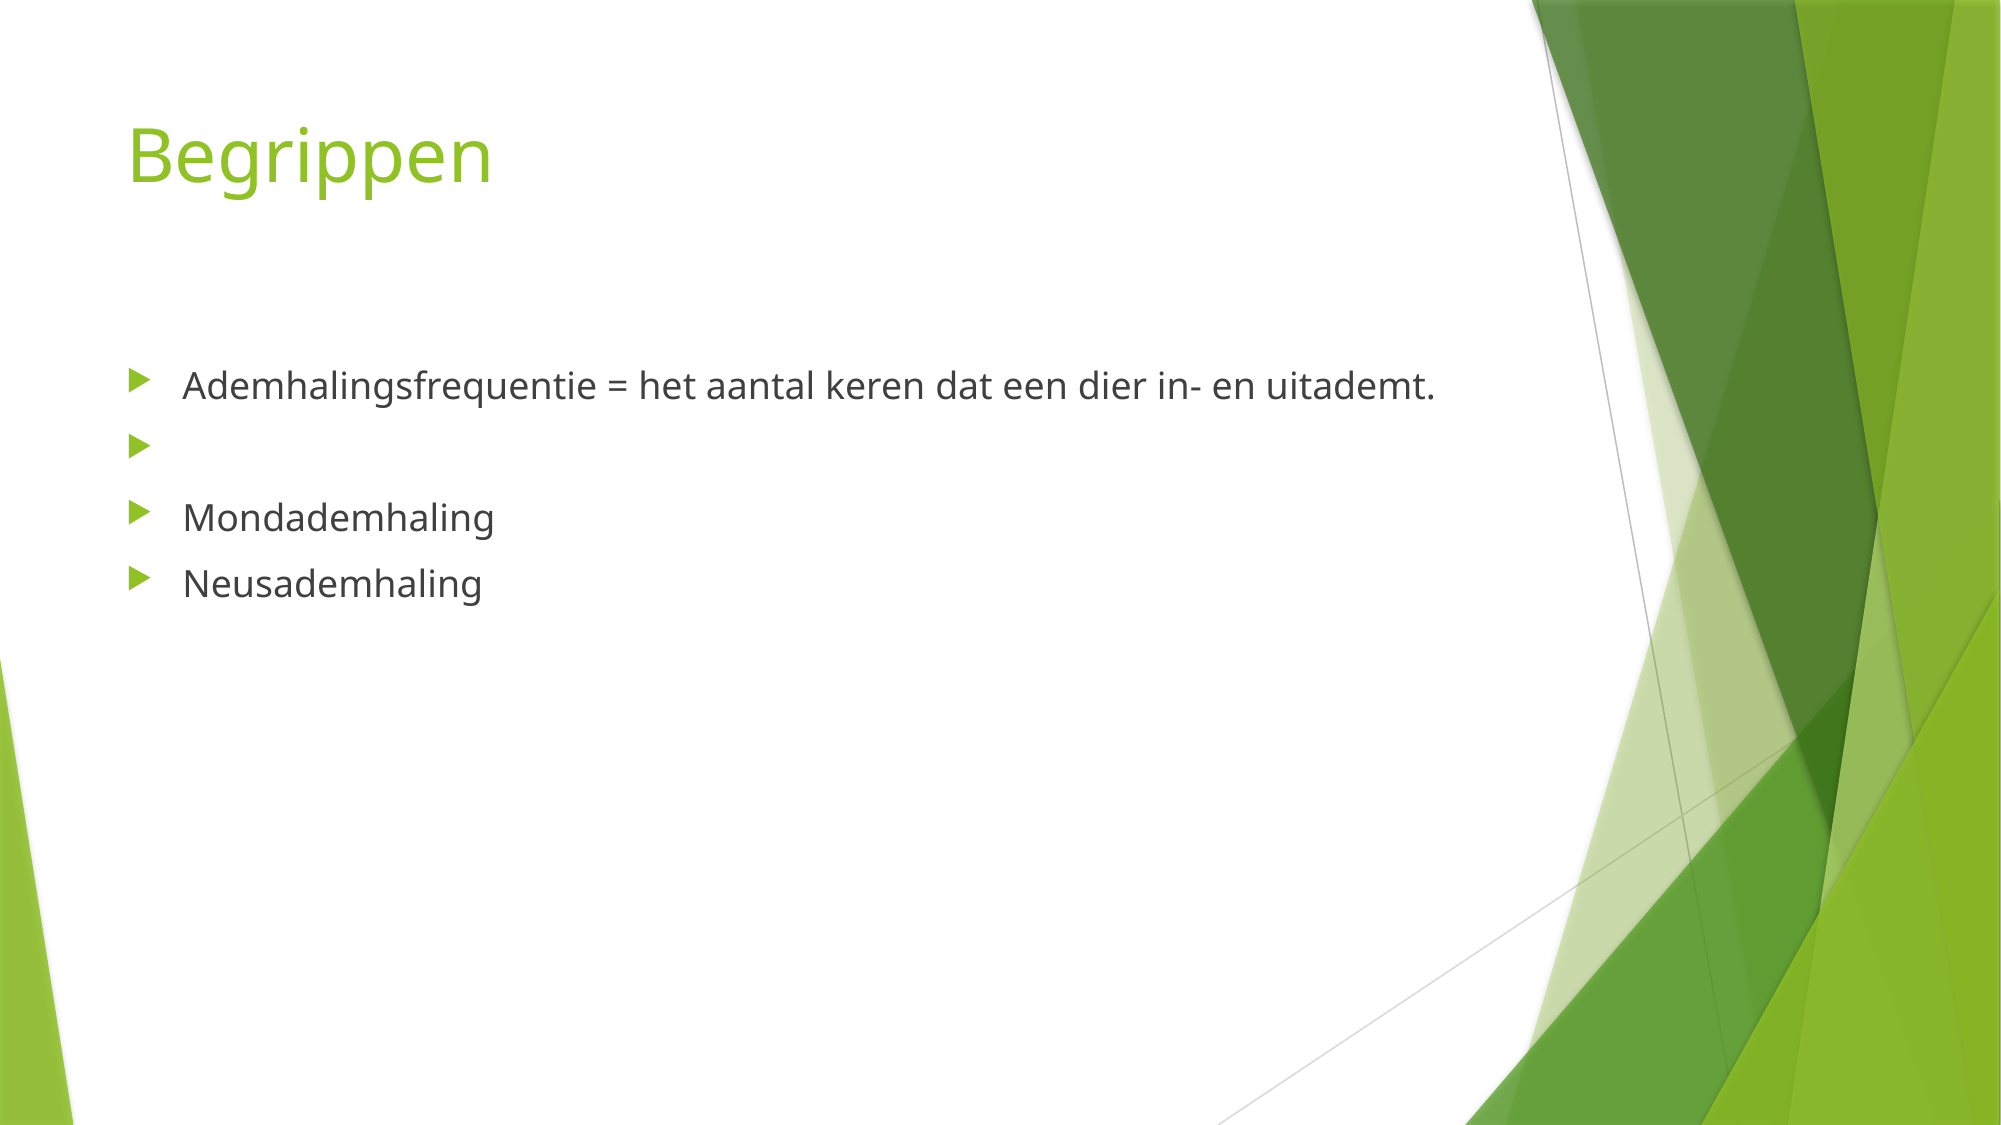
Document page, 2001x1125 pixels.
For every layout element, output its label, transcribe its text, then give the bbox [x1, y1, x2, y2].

title Begrippen [111, 99, 1522, 317]
list Ademhalingsfrequentie = het aantal keren dat een dier in- en uitademt. Mondademhaling Neusademhaling [111, 354, 1522, 992]
